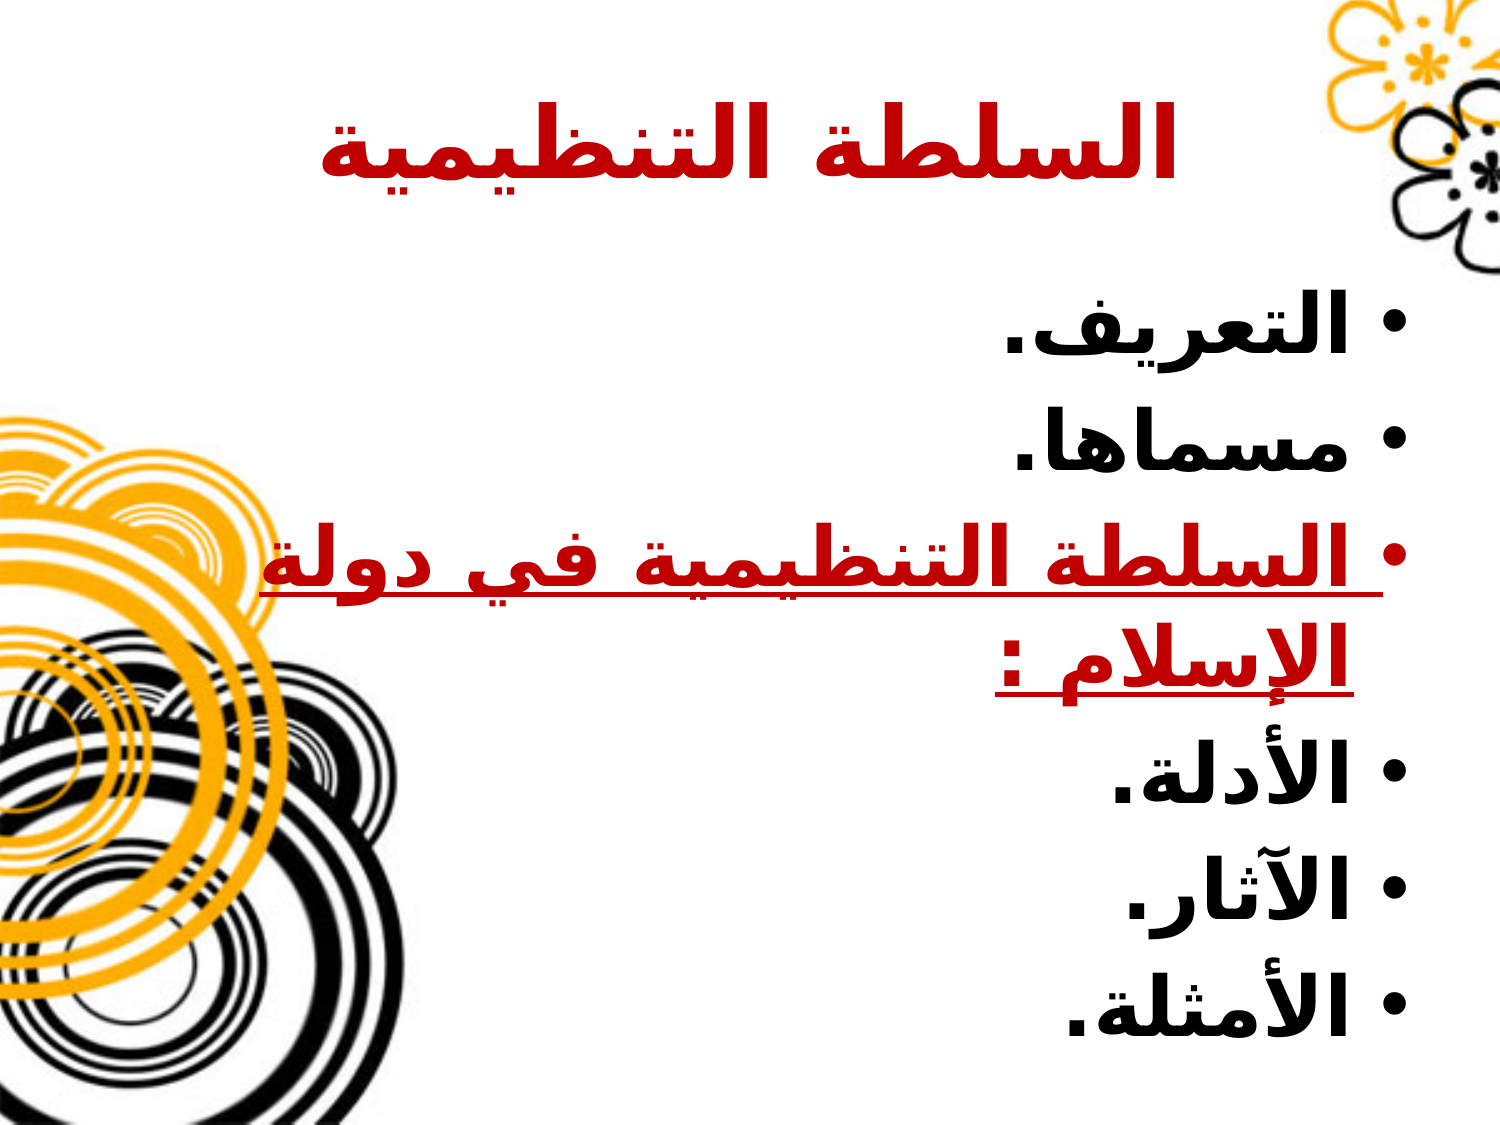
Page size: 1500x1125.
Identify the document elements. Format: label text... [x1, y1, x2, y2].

title السلطة التنظيمية [75, 45, 1425, 233]
picture [0, 0, 1500, 1125]
list التعريف. مسماها. السلطة التنظيمية في دولة الإسلام : الأدلة. الآثار. الأمثلة. [75, 262, 1425, 1005]
